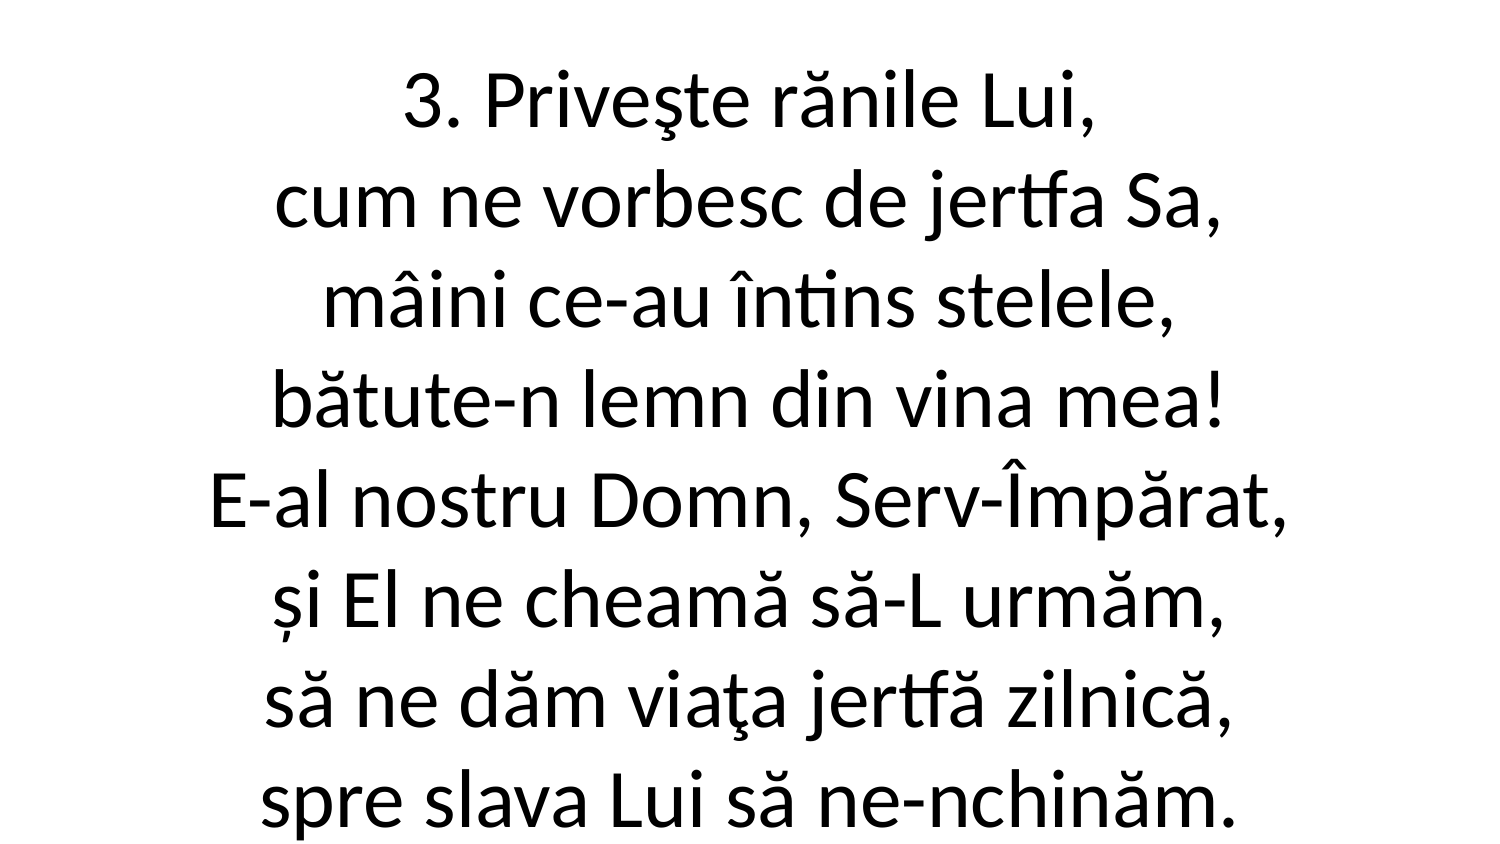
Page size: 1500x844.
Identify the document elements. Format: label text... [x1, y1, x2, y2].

text_box 3. Priveşte rănile Lui, cum ne vorbesc de jertfa Sa, mâini ce-au întins stelele, bătute-n lemn din vina mea! E-al nostru Domn, Serv-Împărat, și El ne cheamă să-L urmăm, să ne dăm viaţa jertfă zilnică, spre slava Lui să ne-nchinăm. [193, 0, 1307, 844]
